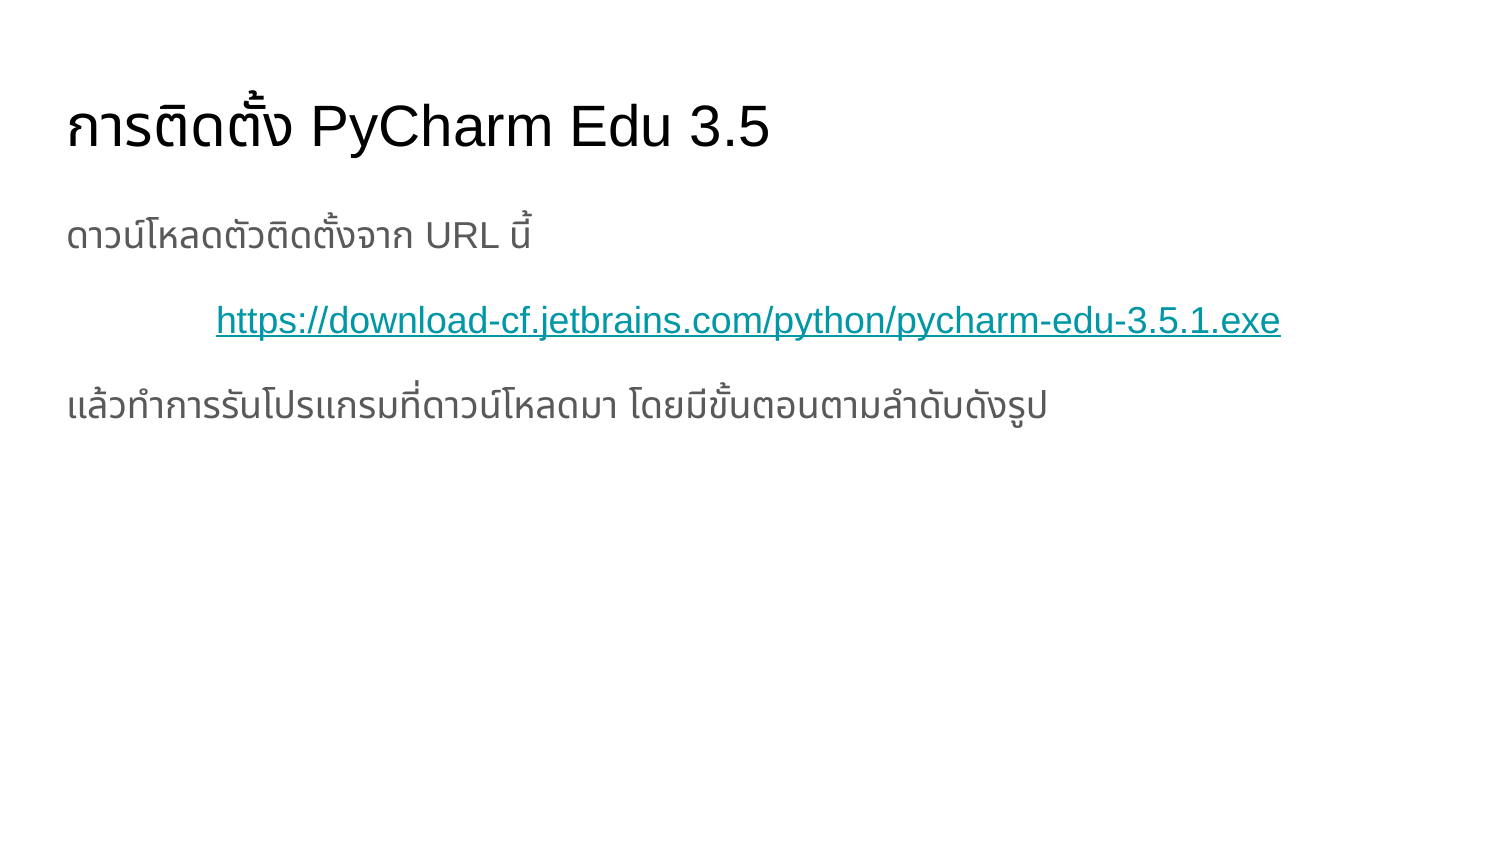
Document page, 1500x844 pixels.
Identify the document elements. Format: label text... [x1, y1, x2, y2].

title การติดตั้ง PyCharm Edu 3.5 [51, 72, 1449, 167]
list ดาวน์โหลดตัวติดตั้งจาก URL นี้ https://download-cf.jetbrains.com/python/pycharm-edu-3.5.1.exe แล้วทำการรันโปรแกรมที่ดาวน์โหลดมา โดยมีขั้นตอนตามลำดับดังรูป [51, 189, 1449, 750]
